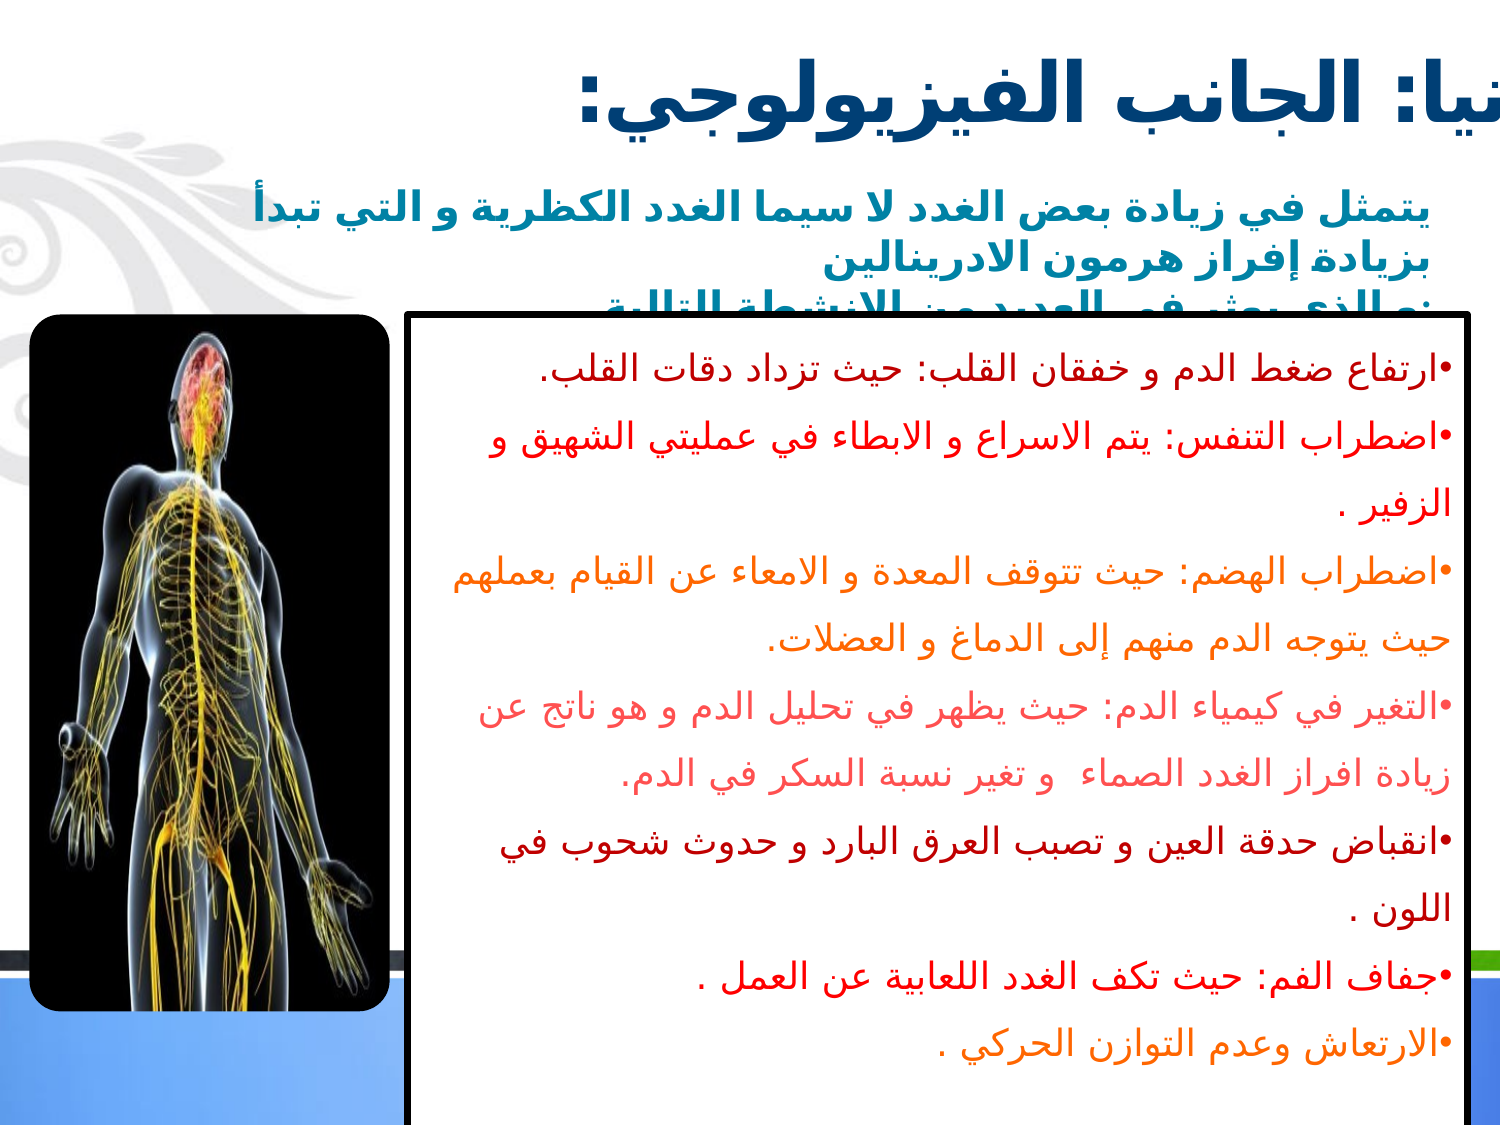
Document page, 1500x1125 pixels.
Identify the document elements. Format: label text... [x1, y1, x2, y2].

text_box ارتفاع ضغط الدم و خفقان القلب: حيث تزداد دقات القلب. اضطراب التنفس: يتم الاسراع و الابطاء في عمليتي الشهيق و الزفير . اضطراب الهضم: حيث تتوقف المعدة و الامعاء عن القيام بعملهم حيث يتوجه الدم منهم إلى الدماغ و العضلات. التغير في كيمياء الدم: حيث يظهر في تحليل الدم و هو ناتج عن زيادة افراز الغدد الصماء و تغير نسبة السكر في الدم. انقباض حدقة العين و تصبب العرق البارد و حدوث شحوب في اللون . جفاف الفم: حيث تكف الغدد اللعابية عن العمل . الارتعاش وعدم التوازن الحركي . [405, 312, 1470, 1125]
text_box ثانيا: الجانب الفيزيولوجي: [532, 31, 1500, 147]
picture [0, 0, 1500, 1125]
text_box يتمثل في زيادة بعض الغدد لا سيما الغدد الكظرية و التي تبدأ بزيادة إفراز هرمون الادرينالين و الذي يوثر في العديد من الانشطة التالية: [159, 172, 1447, 338]
